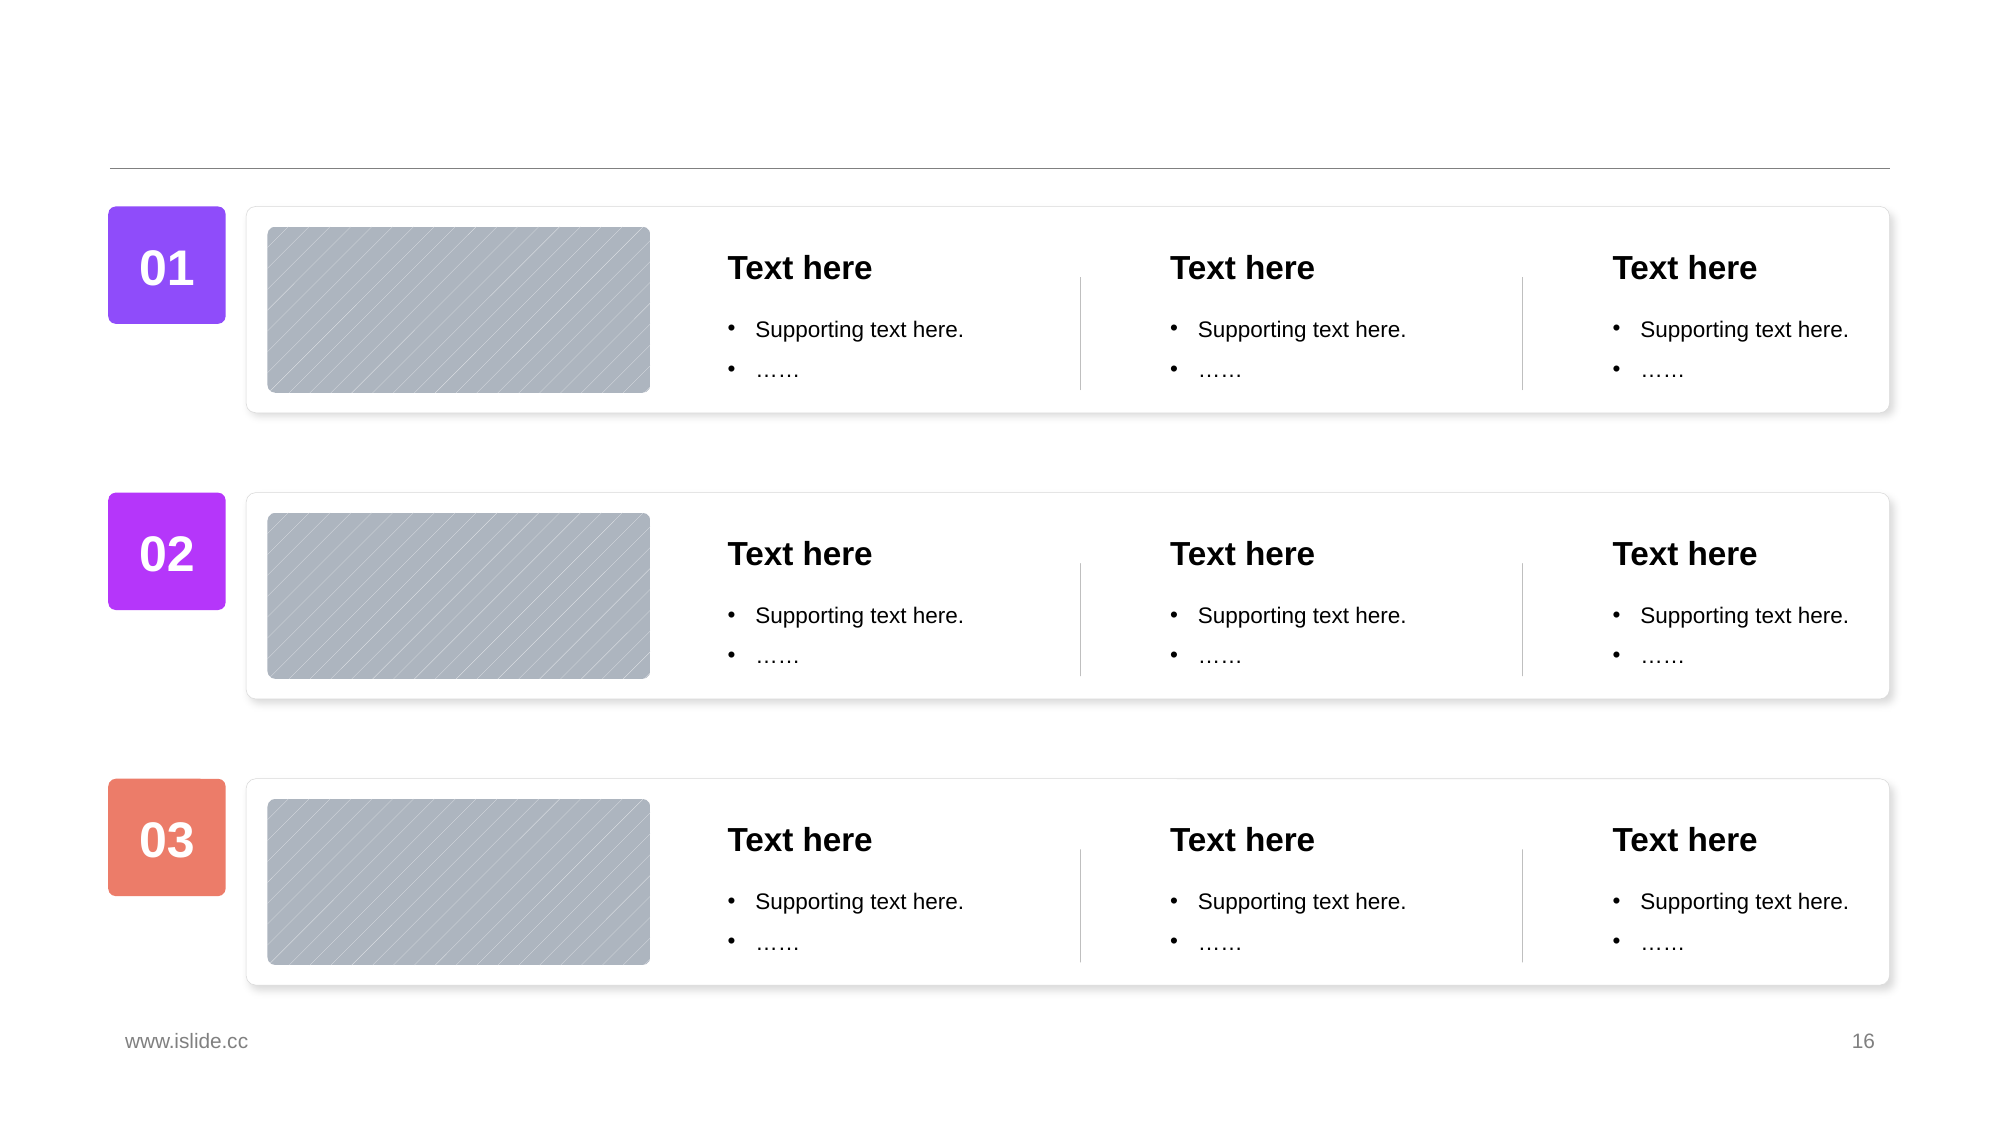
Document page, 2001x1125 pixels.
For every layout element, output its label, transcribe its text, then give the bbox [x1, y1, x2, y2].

footer www.islide.cc [109, 1023, 790, 1058]
slide_number 16 [1412, 1023, 1890, 1058]
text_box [108, 206, 1890, 986]
